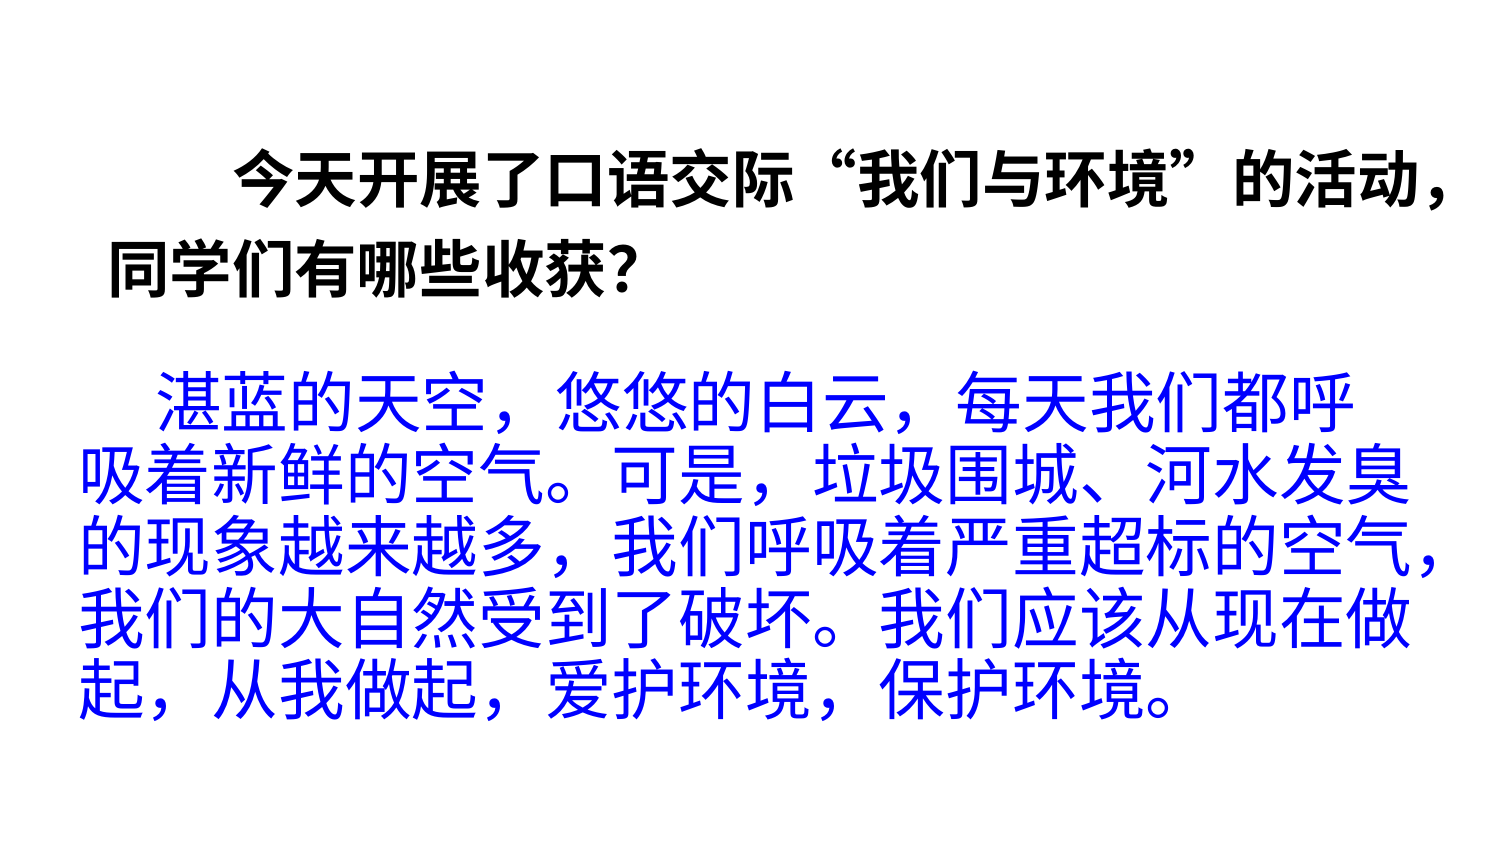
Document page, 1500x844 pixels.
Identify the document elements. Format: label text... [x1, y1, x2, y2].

text_box 今天开展了口语交际“我们与环境”的活动，同学们有哪些收获？ [92, 117, 1474, 312]
text_box 湛蓝的天空，悠悠的白云，每天我们都呼吸着新鲜的空气。可是，垃圾围城、河水发臭的现象越来越多，我们呼吸着严重超标的空气，我们的大自然受到了破坏。我们应该从现在做起，从我做起，爱护环境，保护环境。 [63, 290, 1437, 737]
